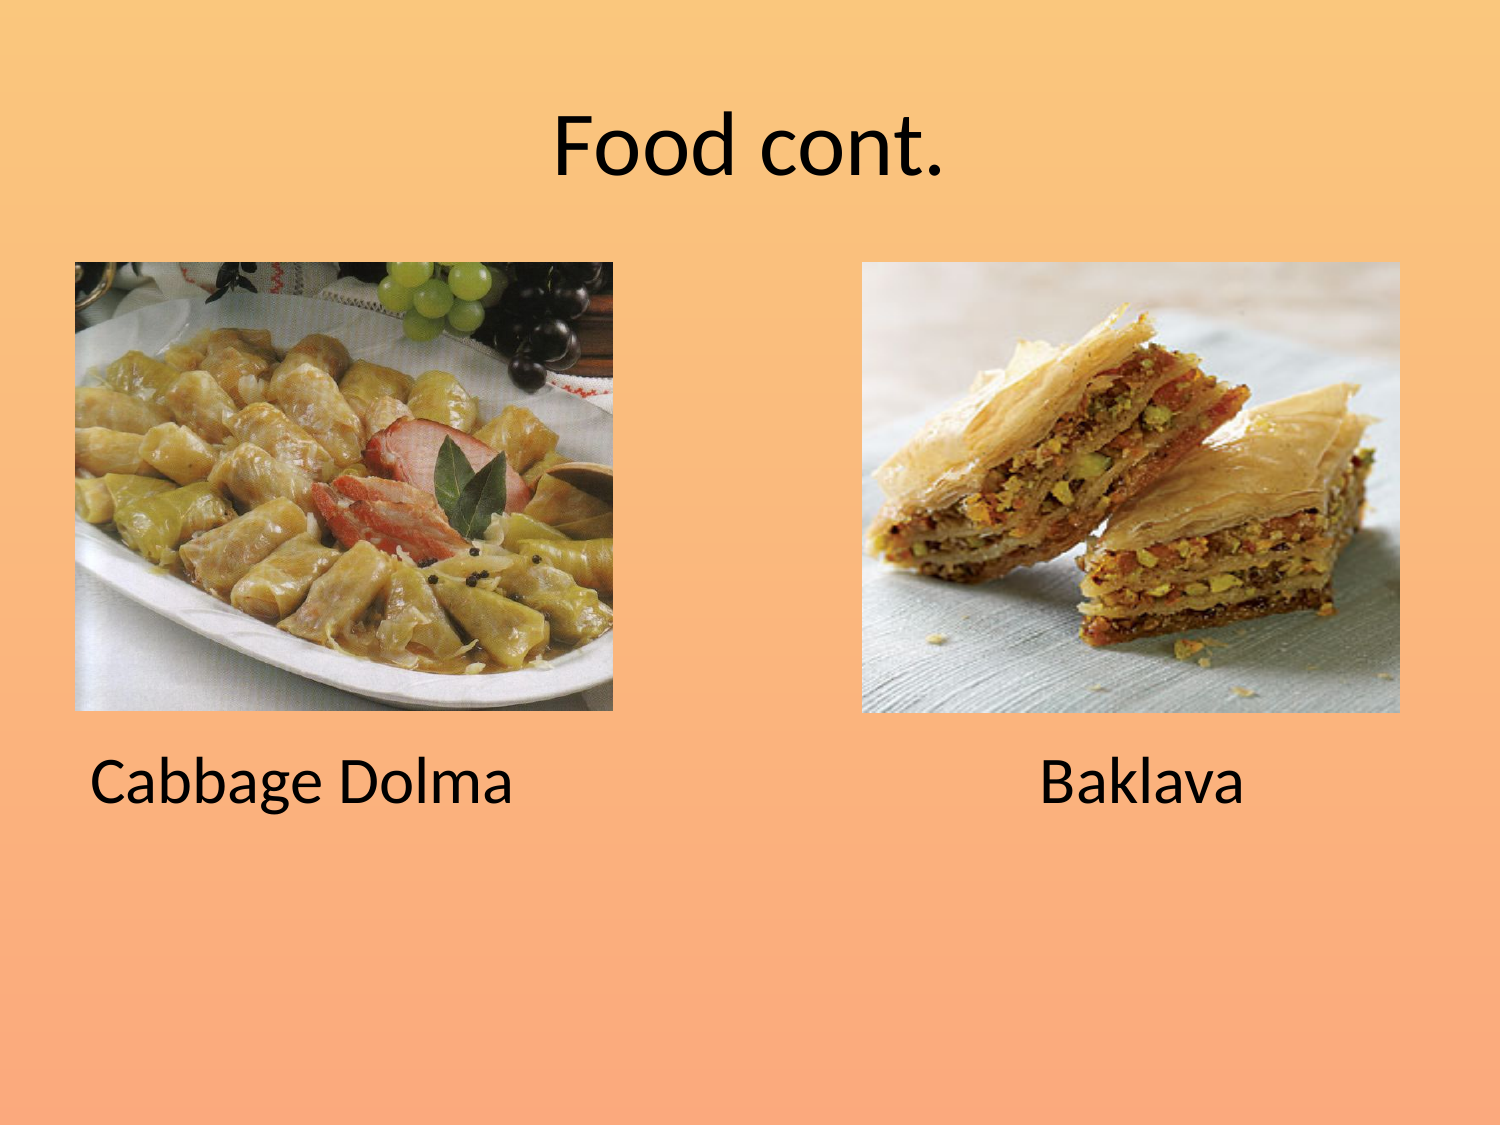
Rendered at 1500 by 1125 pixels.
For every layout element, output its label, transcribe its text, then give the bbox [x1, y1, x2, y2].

picture [74, 262, 613, 711]
picture [862, 262, 1401, 713]
list Cabbage Dolma Baklava [75, 262, 1425, 1005]
title Food cont. [75, 45, 1425, 233]
